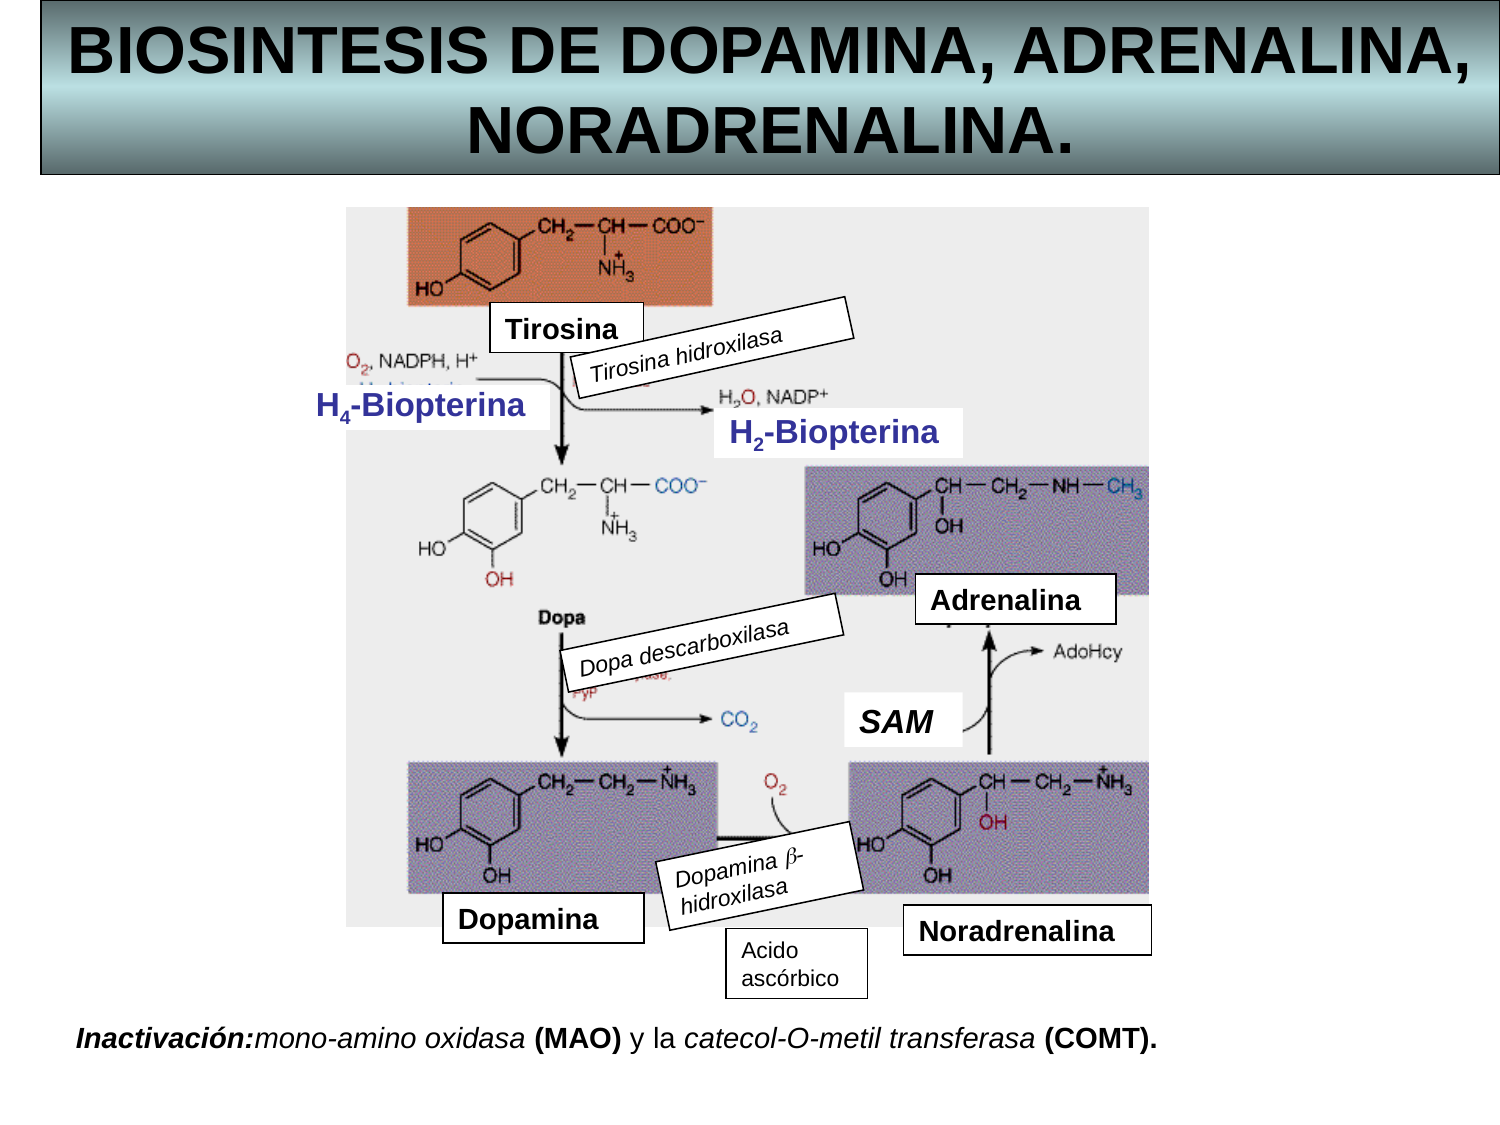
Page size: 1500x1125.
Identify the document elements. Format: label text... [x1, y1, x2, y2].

text_box Acido ascórbico [726, 936, 868, 999]
text_box Dopamina [442, 936, 644, 944]
text_box Noradrenalina [903, 929, 1152, 955]
text_box BIOSINTESIS DE DOPAMINA, ADRENALINA, NORADRENALINA. [41, 0, 1500, 175]
text_box H4-Biopterina [301, 385, 341, 430]
picture [346, 207, 1149, 928]
text_box Inactivación:mono-amino oxidasa (MAO) y la catecol-O-metil transferasa (COMT). [61, 1011, 1181, 1062]
